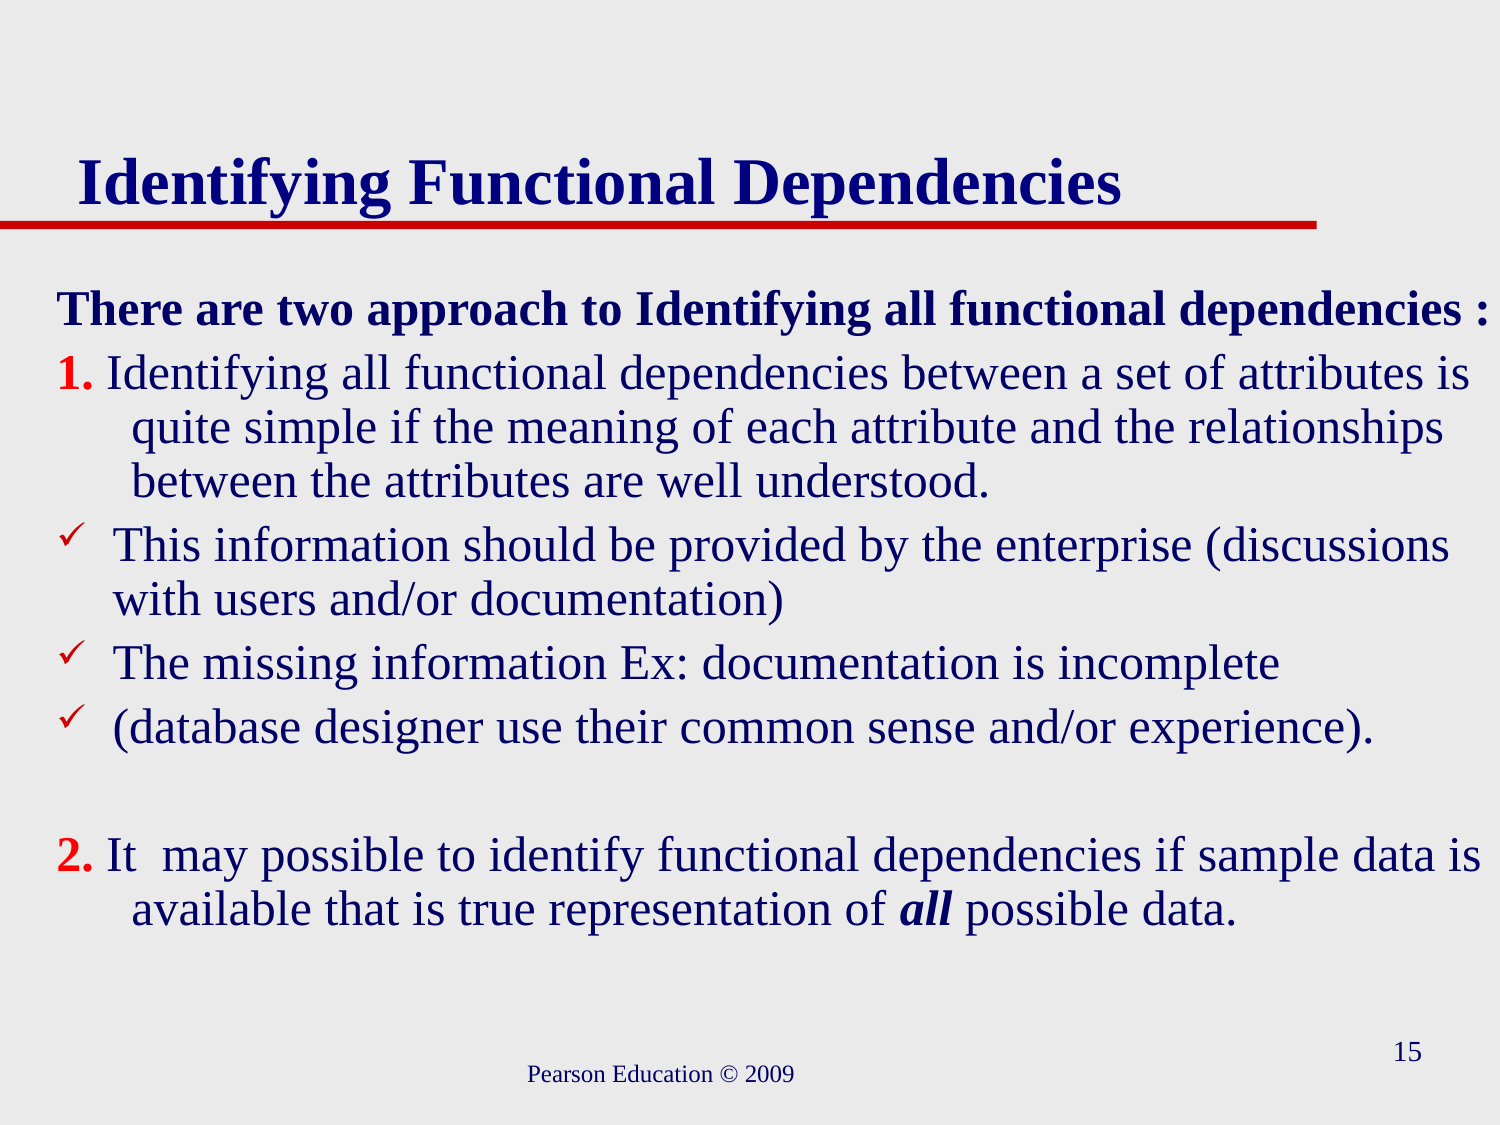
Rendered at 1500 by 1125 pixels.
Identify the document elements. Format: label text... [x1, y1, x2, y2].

list There are two approach to Identifying all functional dependencies : 1. Identifying all functional dependencies between a set of attributes is quite simple if the meaning of each attribute and the relationships between the attributes are well understood. This information should be provided by the enterprise (discussions with users and/or documentation) The missing information Ex: documentation is incomplete (database designer use their common sense and/or experience). 2. It may possible to identify functional dependencies if sample data is available that is true representation of all possible data. [40, 274, 1500, 951]
title Identifying Functional Dependencies [62, 43, 1338, 226]
text_box Pearson Education © 2009 [512, 1050, 1038, 1095]
slide_number 15 [1125, 1012, 1438, 1088]
